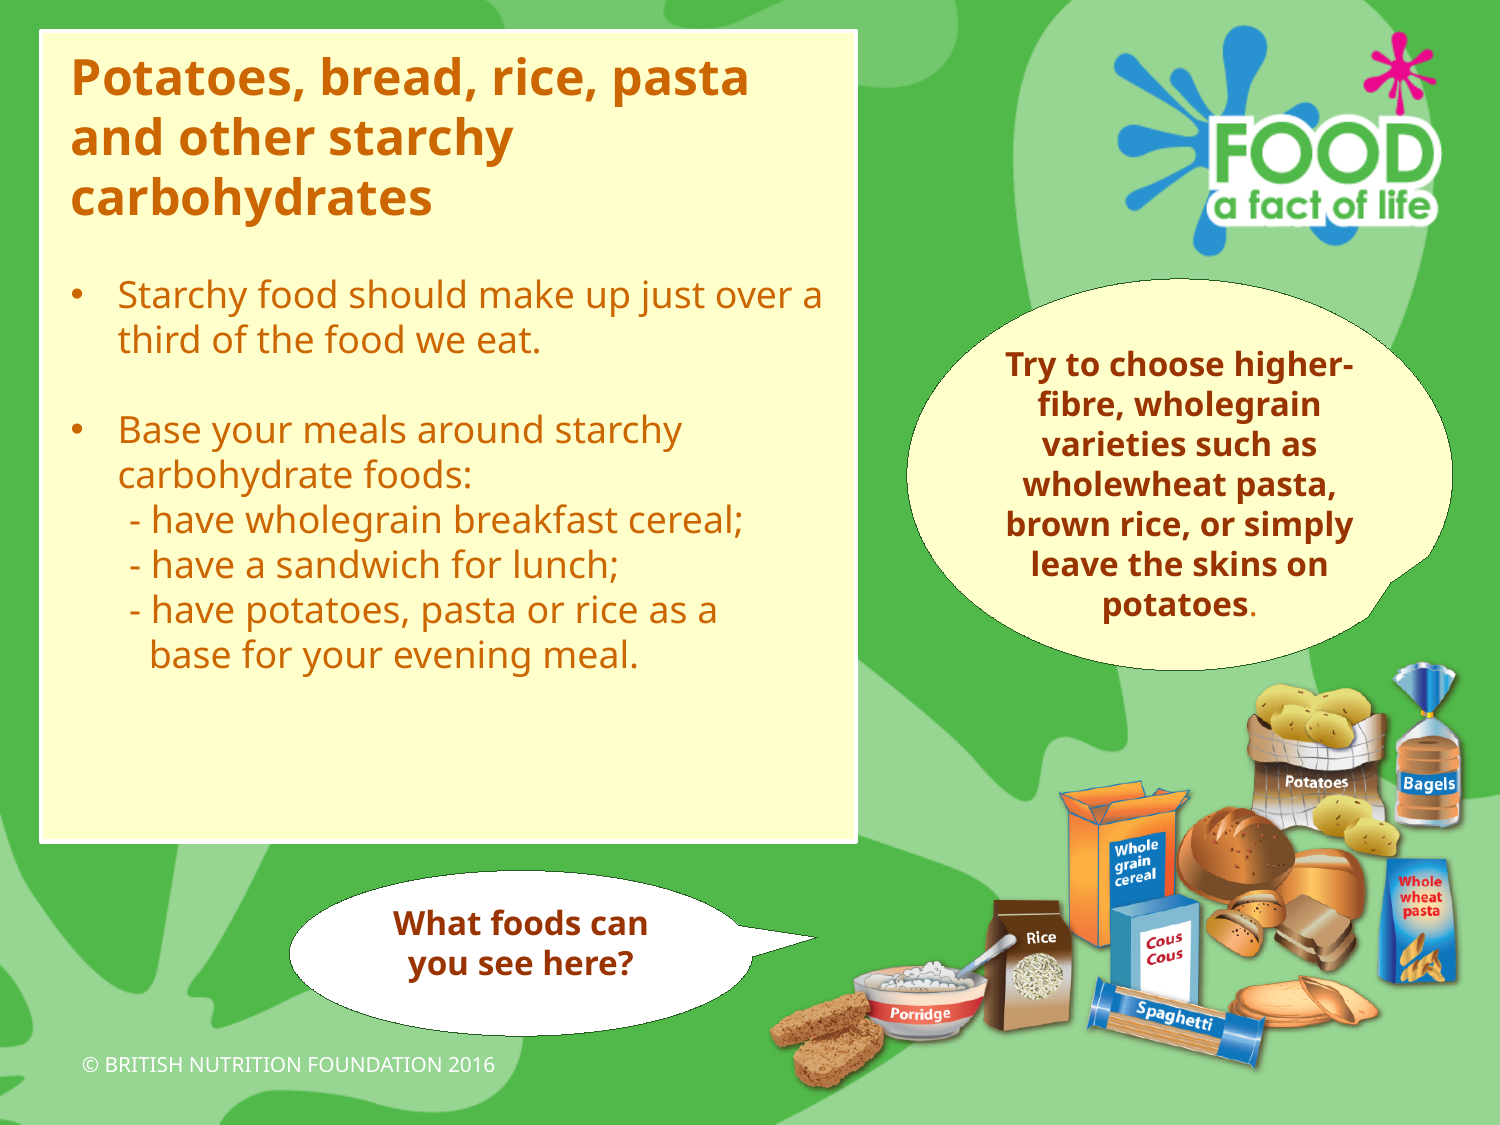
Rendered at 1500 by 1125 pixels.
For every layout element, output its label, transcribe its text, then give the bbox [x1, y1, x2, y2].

text_box What foods can you see here? [289, 870, 760, 1037]
text_box Try to choose higher-fibre, wholegrain varieties such as wholewheat pasta, brown rice, or simply leave the skins on potatoes. [906, 278, 1453, 654]
picture [0, 0, 1500, 1125]
list Potatoes, bread, rice, pasta and other starchy carbohydrates Starchy food should make up just over a third of the food we eat. Base your meals around starchy carbohydrate foods: - have wholegrain breakfast cereal; - have a sandwich for lunch; - have potatoes, pasta or rice as a base for your evening meal. [39, 29, 858, 844]
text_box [765, 656, 1489, 1097]
